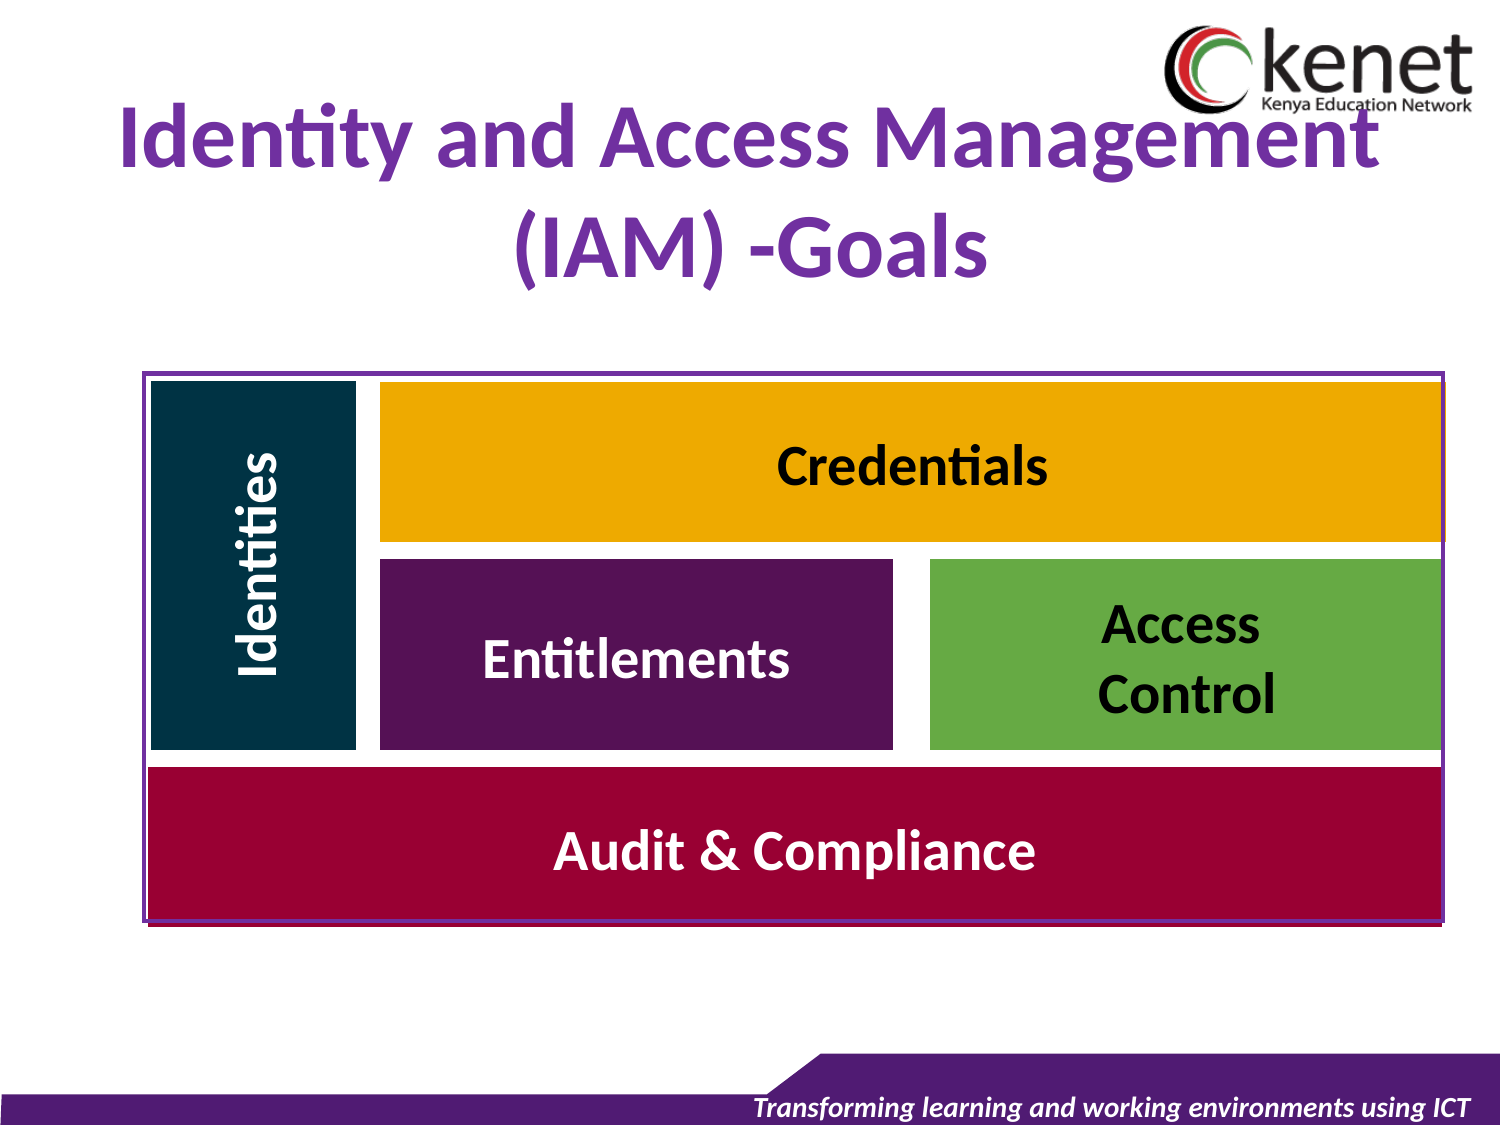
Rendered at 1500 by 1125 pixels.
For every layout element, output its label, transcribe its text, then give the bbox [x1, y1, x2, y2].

picture [1163, 11, 1477, 118]
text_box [144, 373, 1447, 929]
text_box Transforming learning and working environments using ICT [738, 1080, 1500, 1125]
text_box Identity and Access Management (IAM) -Goals [74, 91, 1425, 280]
text_box [0, 1094, 738, 1125]
text_box [785, 1053, 1500, 1080]
